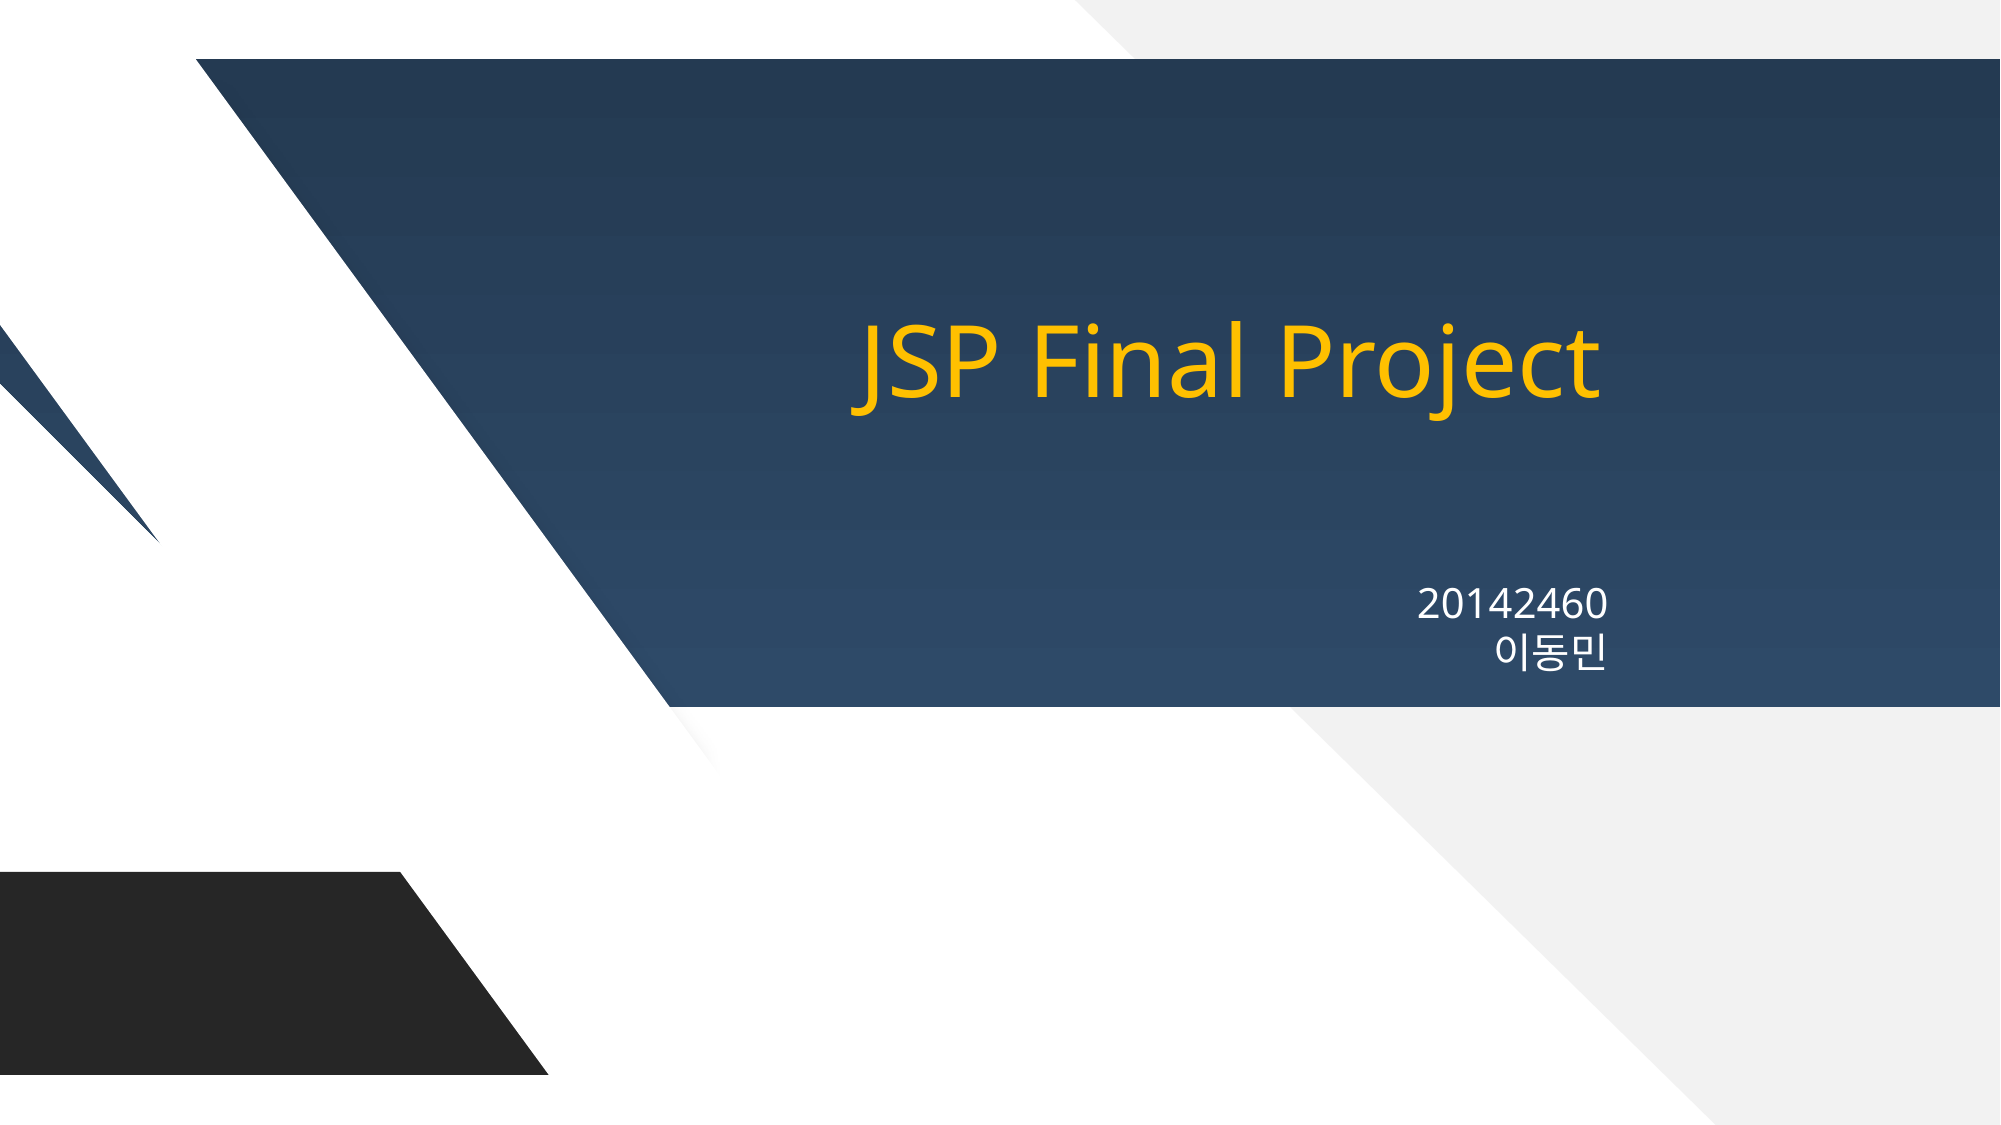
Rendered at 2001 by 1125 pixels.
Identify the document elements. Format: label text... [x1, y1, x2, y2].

title JSP Final Project [600, 297, 1750, 419]
text_box 20142460 이동민 [1416, 577, 1609, 678]
